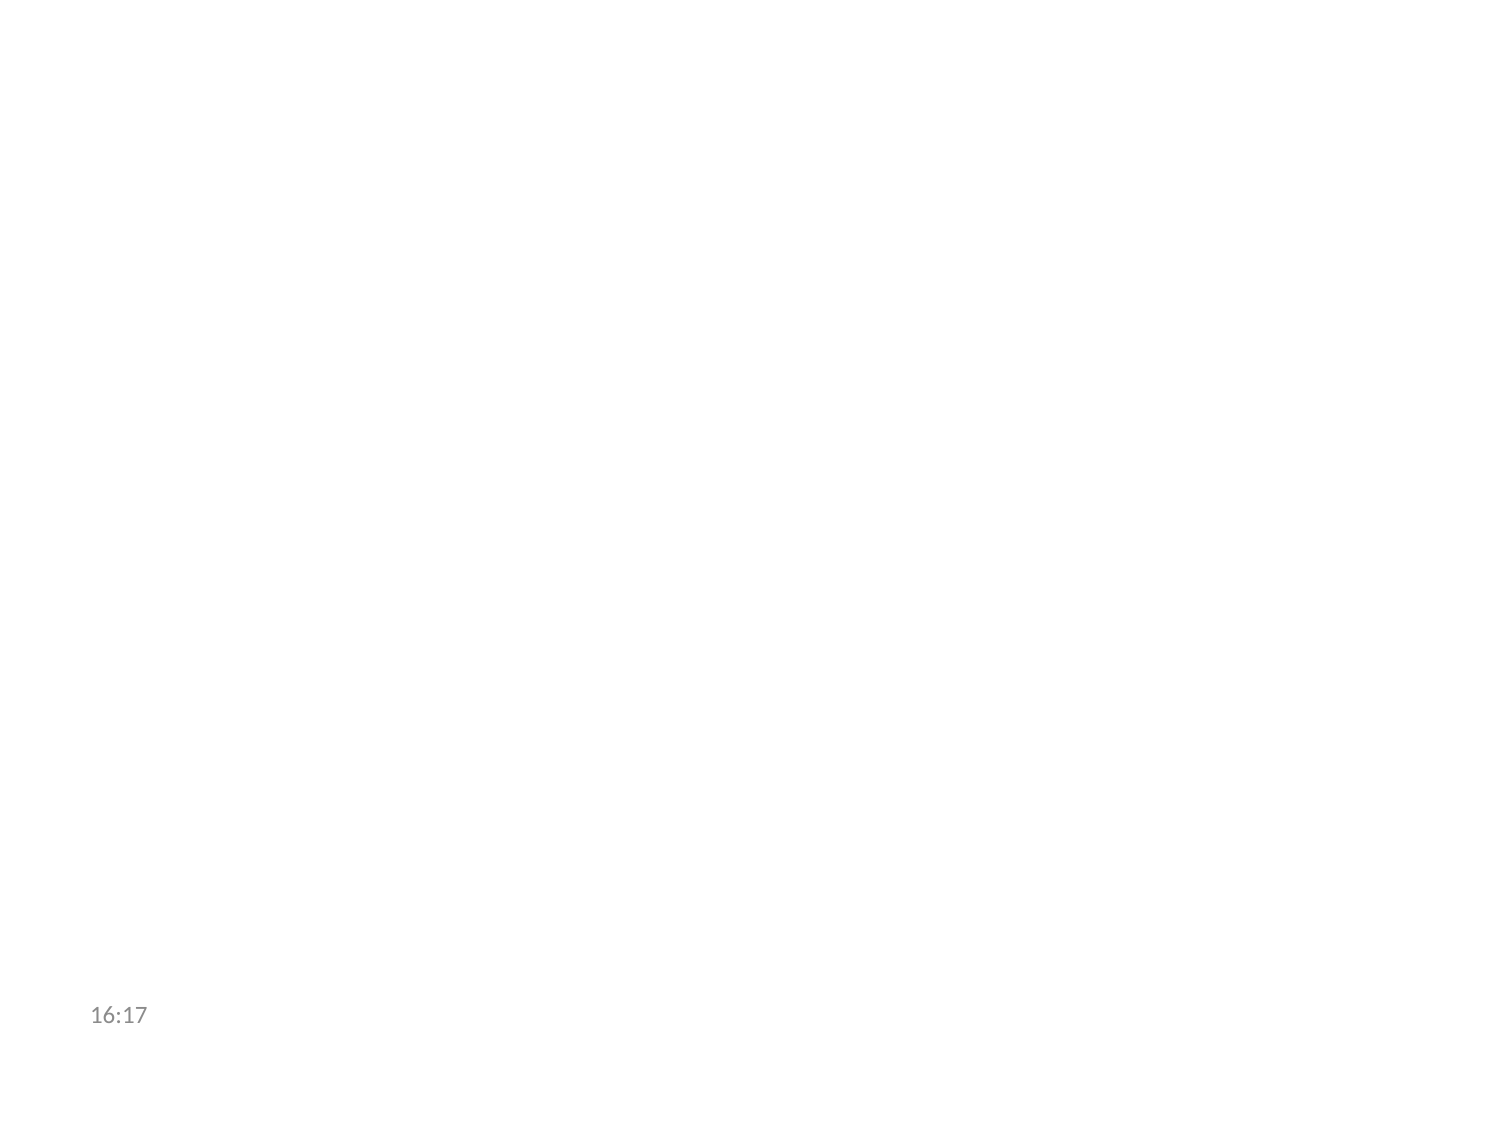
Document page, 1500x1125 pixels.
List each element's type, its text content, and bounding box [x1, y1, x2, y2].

text_box 15:35 [75, 983, 425, 1044]
